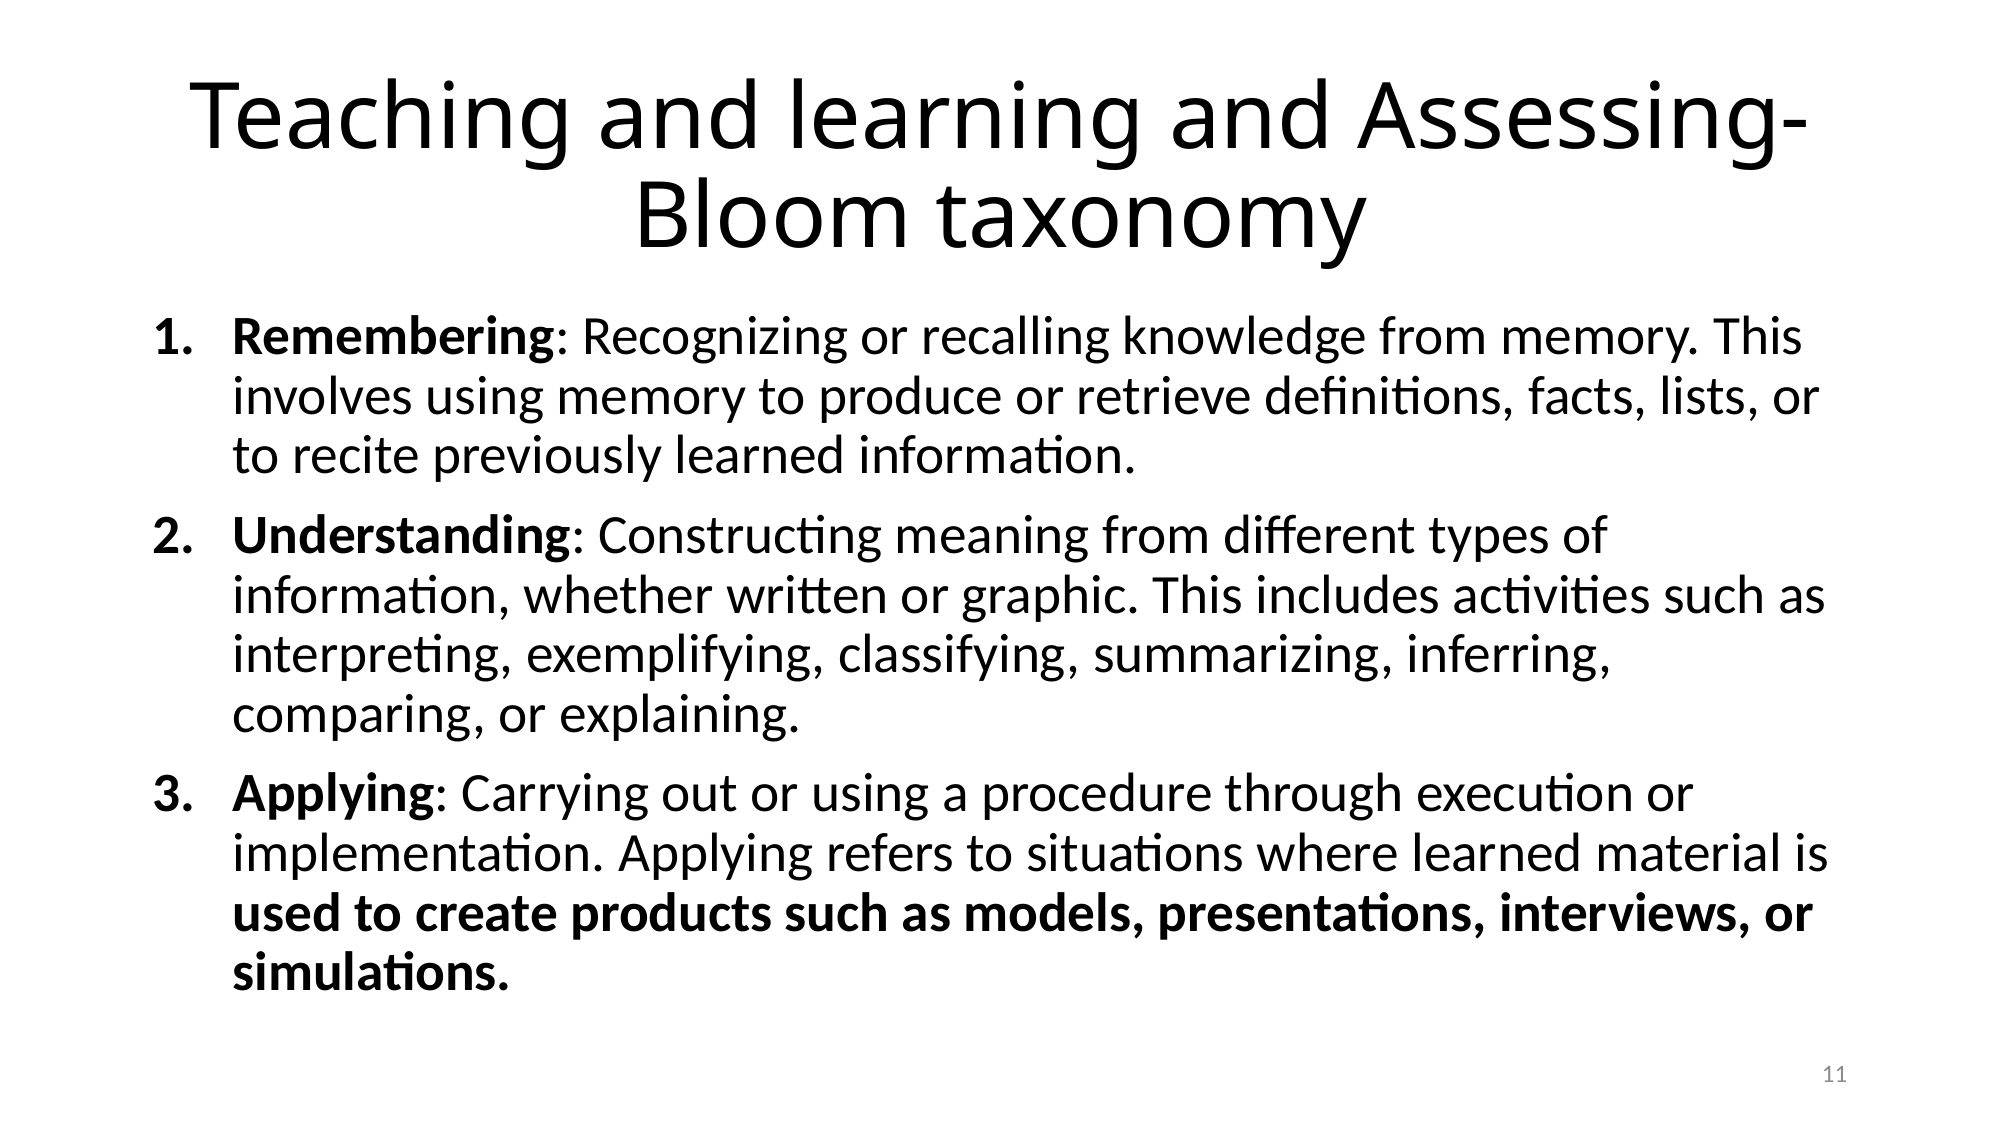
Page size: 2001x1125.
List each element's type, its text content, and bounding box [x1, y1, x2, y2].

title Teaching and learning and Assessing- Bloom taxonomy [137, 59, 1863, 278]
list Remembering: Recognizing or recalling knowledge from memory. This involves using memory to produce or retrieve definitions, facts, lists, or to recite previously learned information. Understanding: Constructing meaning from different types of information, whether written or graphic. This includes activities such as interpreting, exemplifying, classifying, summarizing, inferring, comparing, or explaining. Applying: Carrying out or using a procedure through execution or implementation. Applying refers to situations where learned material is used to create products such as models, presentations, interviews, or simulations. [137, 299, 1863, 1014]
slide_number 11 [1412, 1042, 1863, 1103]
